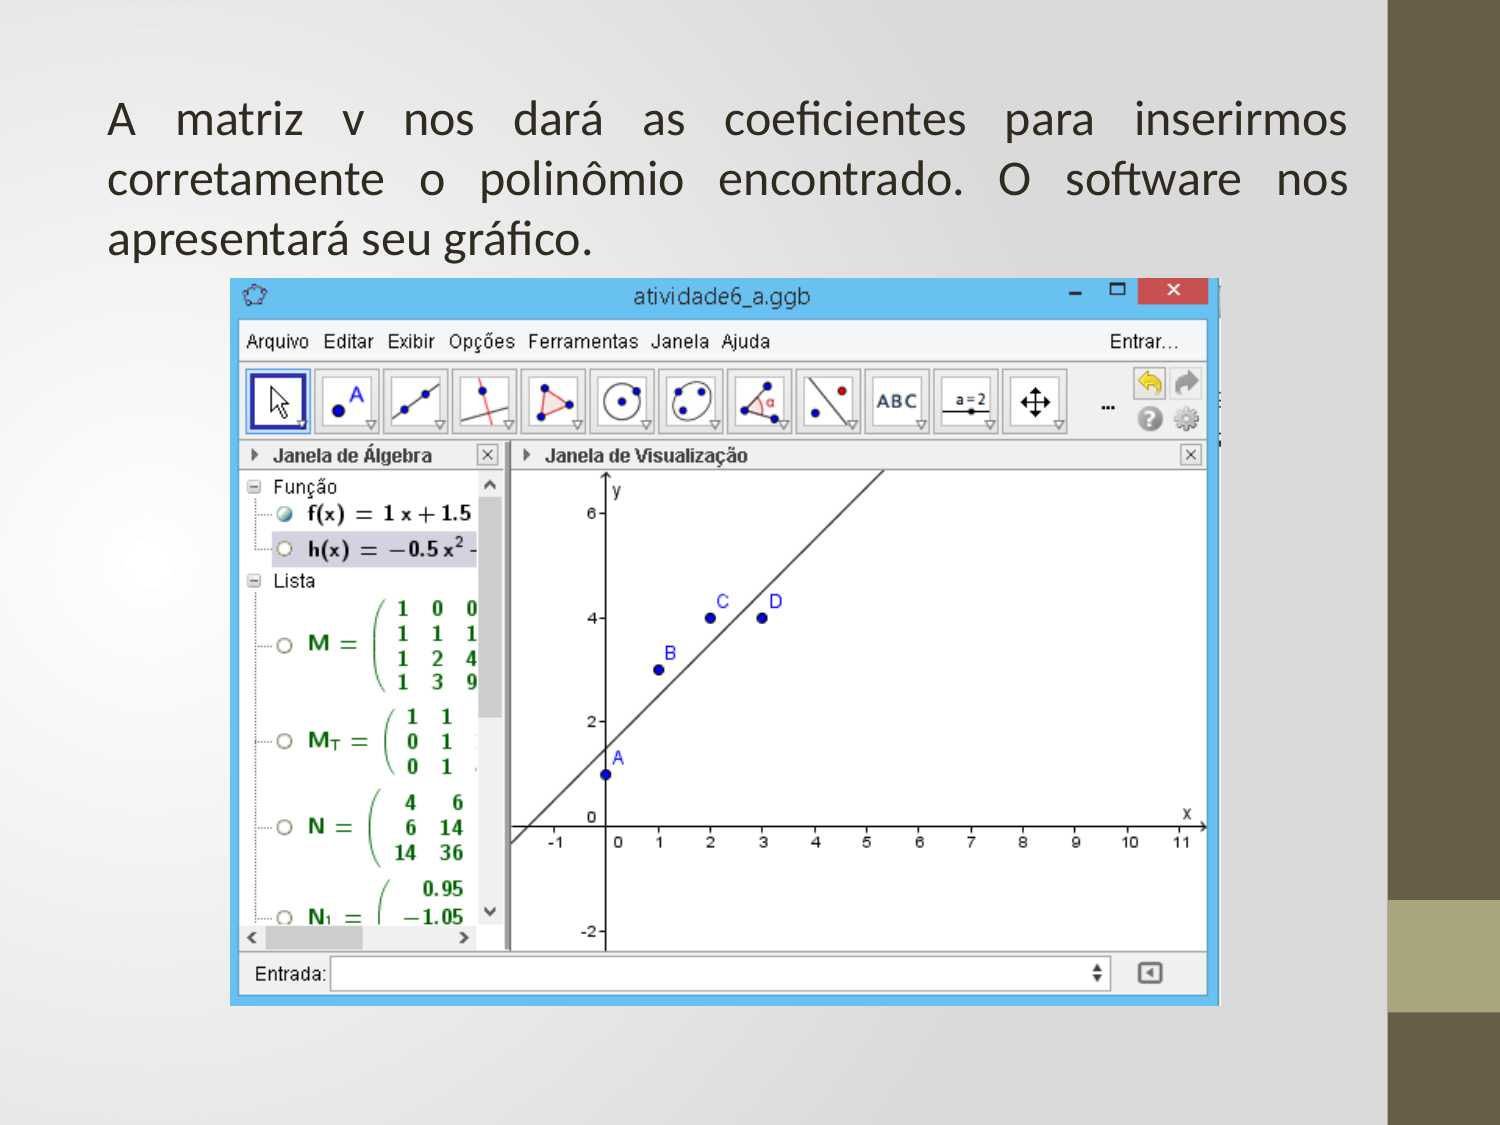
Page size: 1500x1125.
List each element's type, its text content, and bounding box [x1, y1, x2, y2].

picture [229, 278, 1222, 1007]
list A matriz v nos dará as coeficientes para inserirmos corretamente o polinômio encontrado. O software nos apresentará seu gráfico. [75, 78, 1365, 986]
